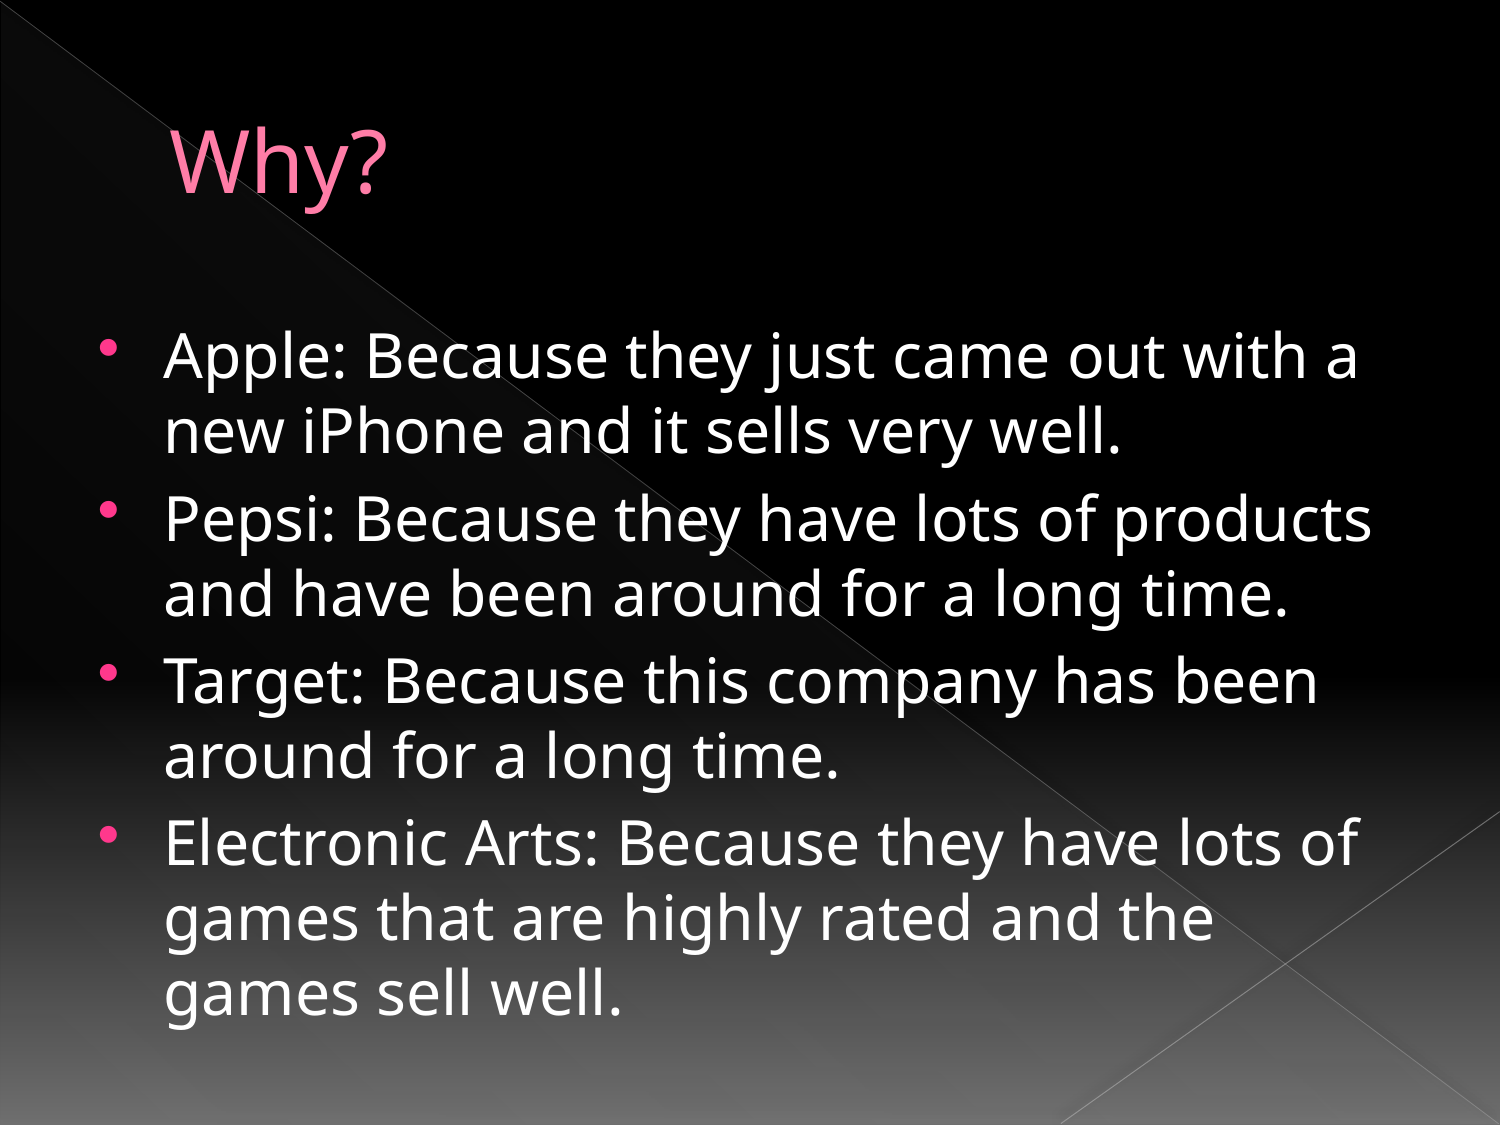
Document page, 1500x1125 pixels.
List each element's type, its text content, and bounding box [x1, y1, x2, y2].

list Apple: Because they just came out with a new iPhone and it sells very well. Pepsi: Because they have lots of products and have been around for a long time. Target: Because this company has been around for a long time. Electronic Arts: Because they have lots of games that are highly rated and the games sell well. [75, 308, 1425, 1059]
title Why? [75, 43, 1425, 274]
